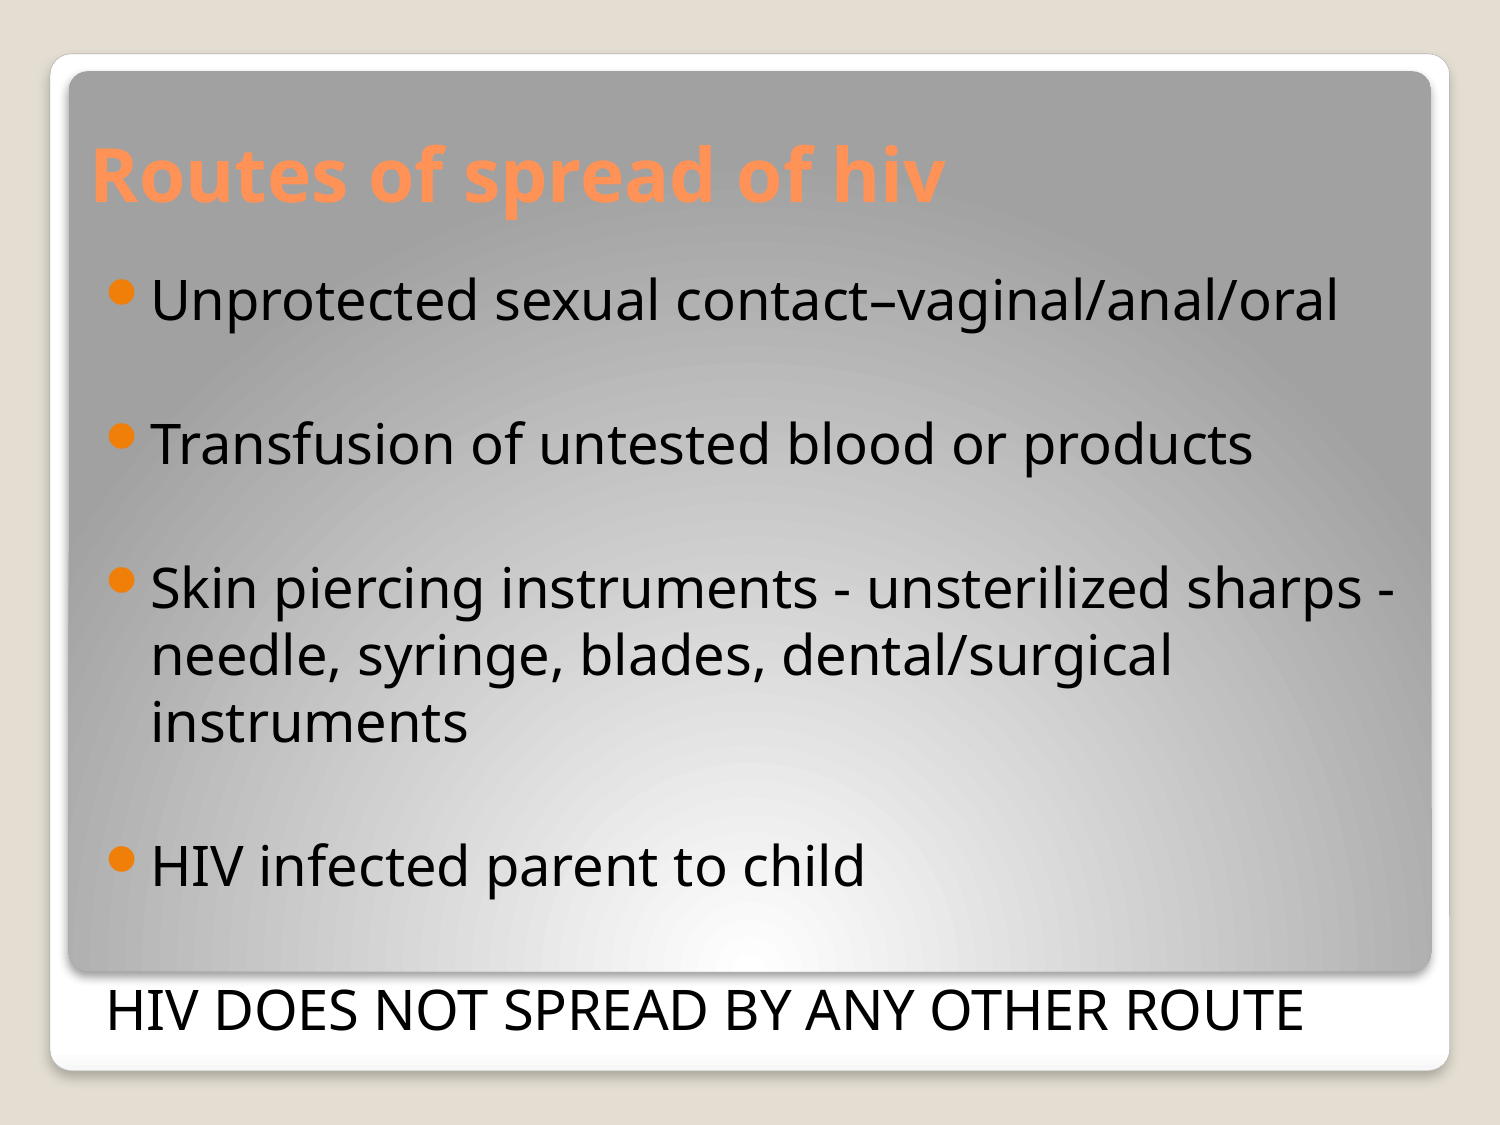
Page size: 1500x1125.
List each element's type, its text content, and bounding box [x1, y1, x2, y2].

list Unprotected sexual contact–vaginal/anal/oral Transfusion of untested blood or products Skin piercing instruments - unsterilized sharps - needle, syringe, blades, dental/surgical instruments HIV infected parent to child HIV DOES NOT SPREAD BY ANY OTHER ROUTE [74, 249, 1451, 1051]
title Routes of spread of hiv [75, 75, 1418, 225]
